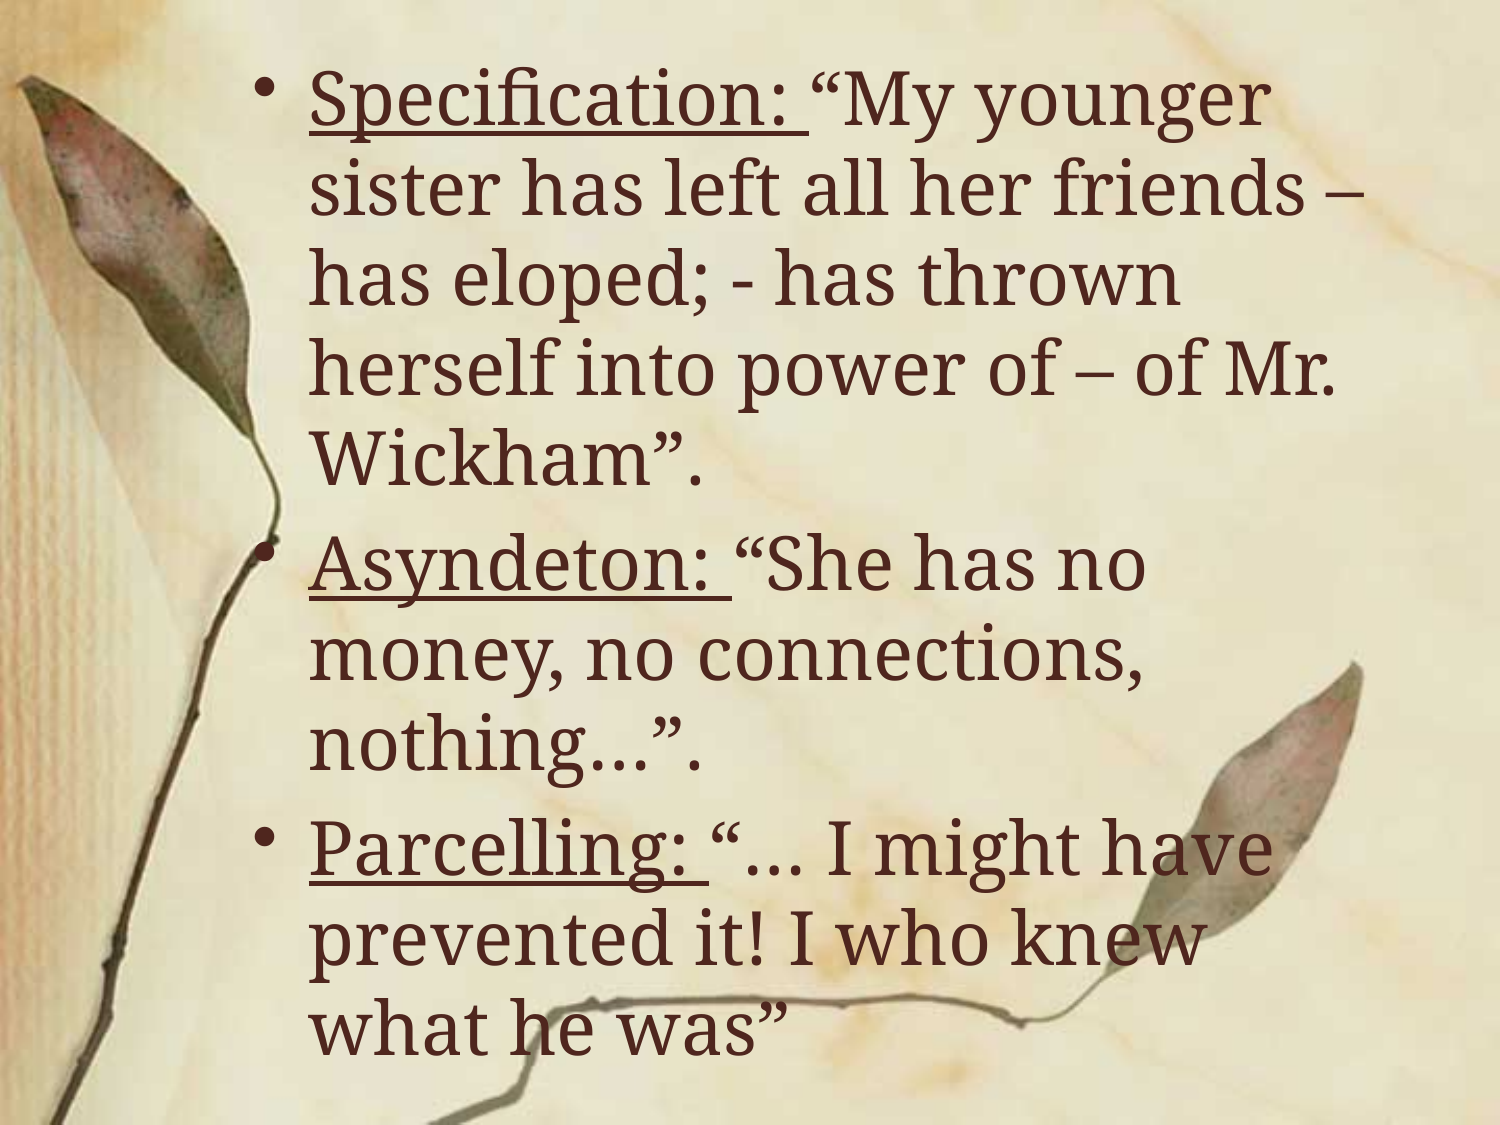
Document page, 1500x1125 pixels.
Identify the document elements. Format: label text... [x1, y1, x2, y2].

picture [0, 0, 1500, 1125]
list Specification: “My younger sister has left all her friends – has eloped; - has thrown herself into power of – of Mr. Wickham”. Asyndeton: “She has no money, no connections, nothing…”. Parcelling: “… I might have prevented it! I who knew what he was” [237, 42, 1426, 1059]
